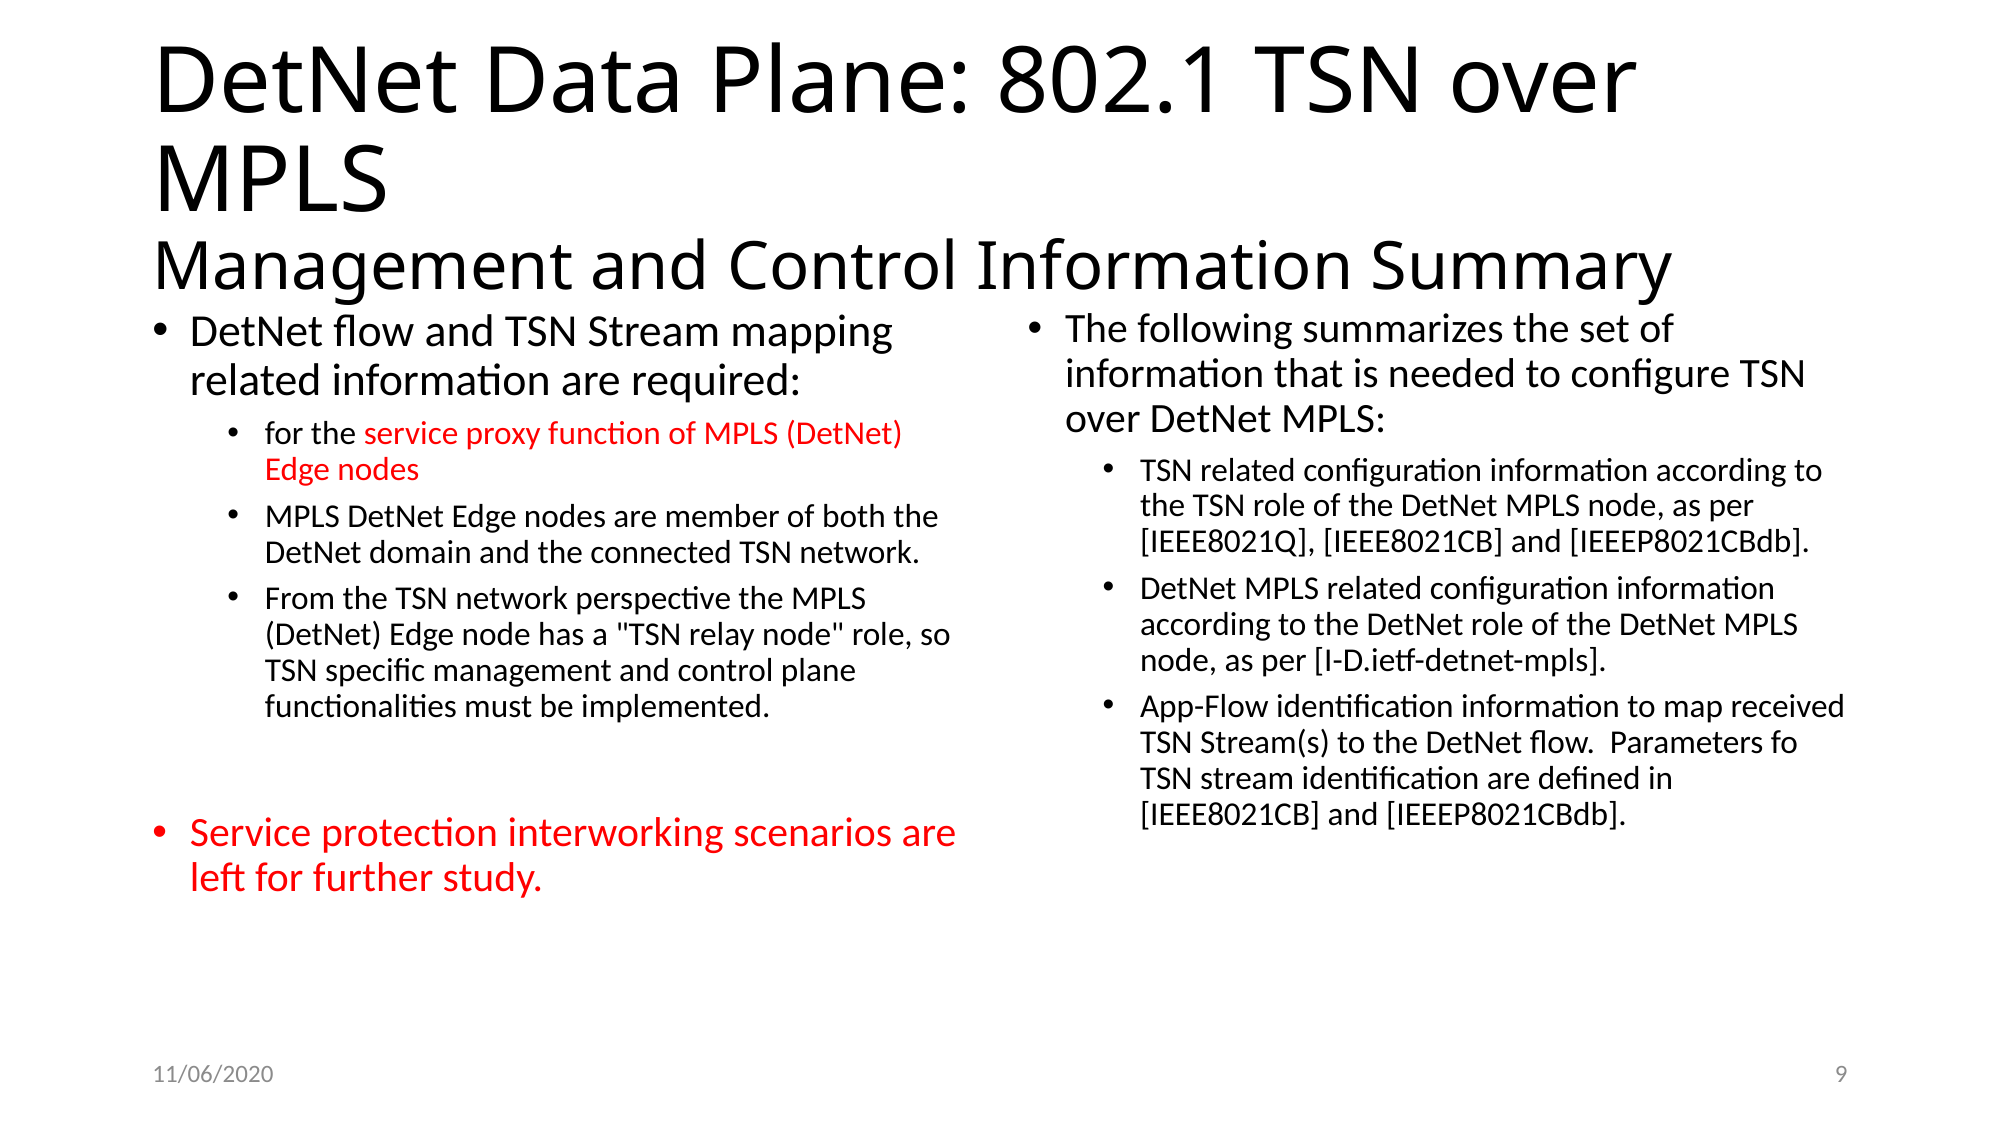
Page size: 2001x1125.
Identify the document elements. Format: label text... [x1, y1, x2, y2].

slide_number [137, 1042, 588, 1103]
list DetNet flow and TSN Stream mapping related information are required: for the service proxy function of MPLS (DetNet) Edge nodes MPLS DetNet Edge nodes are member of both the DetNet domain and the connected TSN network. From the TSN network perspective the MPLS (DetNet) Edge node has a "TSN relay node" role, so TSN specific management and control plane functionalities must be implemented. Service protection interworking scenarios are left for further study. [137, 299, 988, 1014]
list The following summarizes the set of information that is needed to configure TSN over DetNet MPLS: TSN related configuration information according to the TSN role of the DetNet MPLS node, as per [IEEE8021Q], [IEEE8021CB] and [IEEEP8021CBdb]. DetNet MPLS related configuration information according to the DetNet role of the DetNet MPLS node, as per [I-D.ietf-detnet-mpls]. App-Flow identification information to map received TSN Stream(s) to the DetNet flow. Parameters fo TSN stream identification are defined in [IEEE8021CB] and [IEEEP8021CBdb]. [1012, 299, 1863, 1014]
title DetNet Data Plane: 802.1 TSN over MPLS Management and Control Information Summary [137, 59, 1863, 278]
slide_number 9 [1412, 1042, 1863, 1103]
